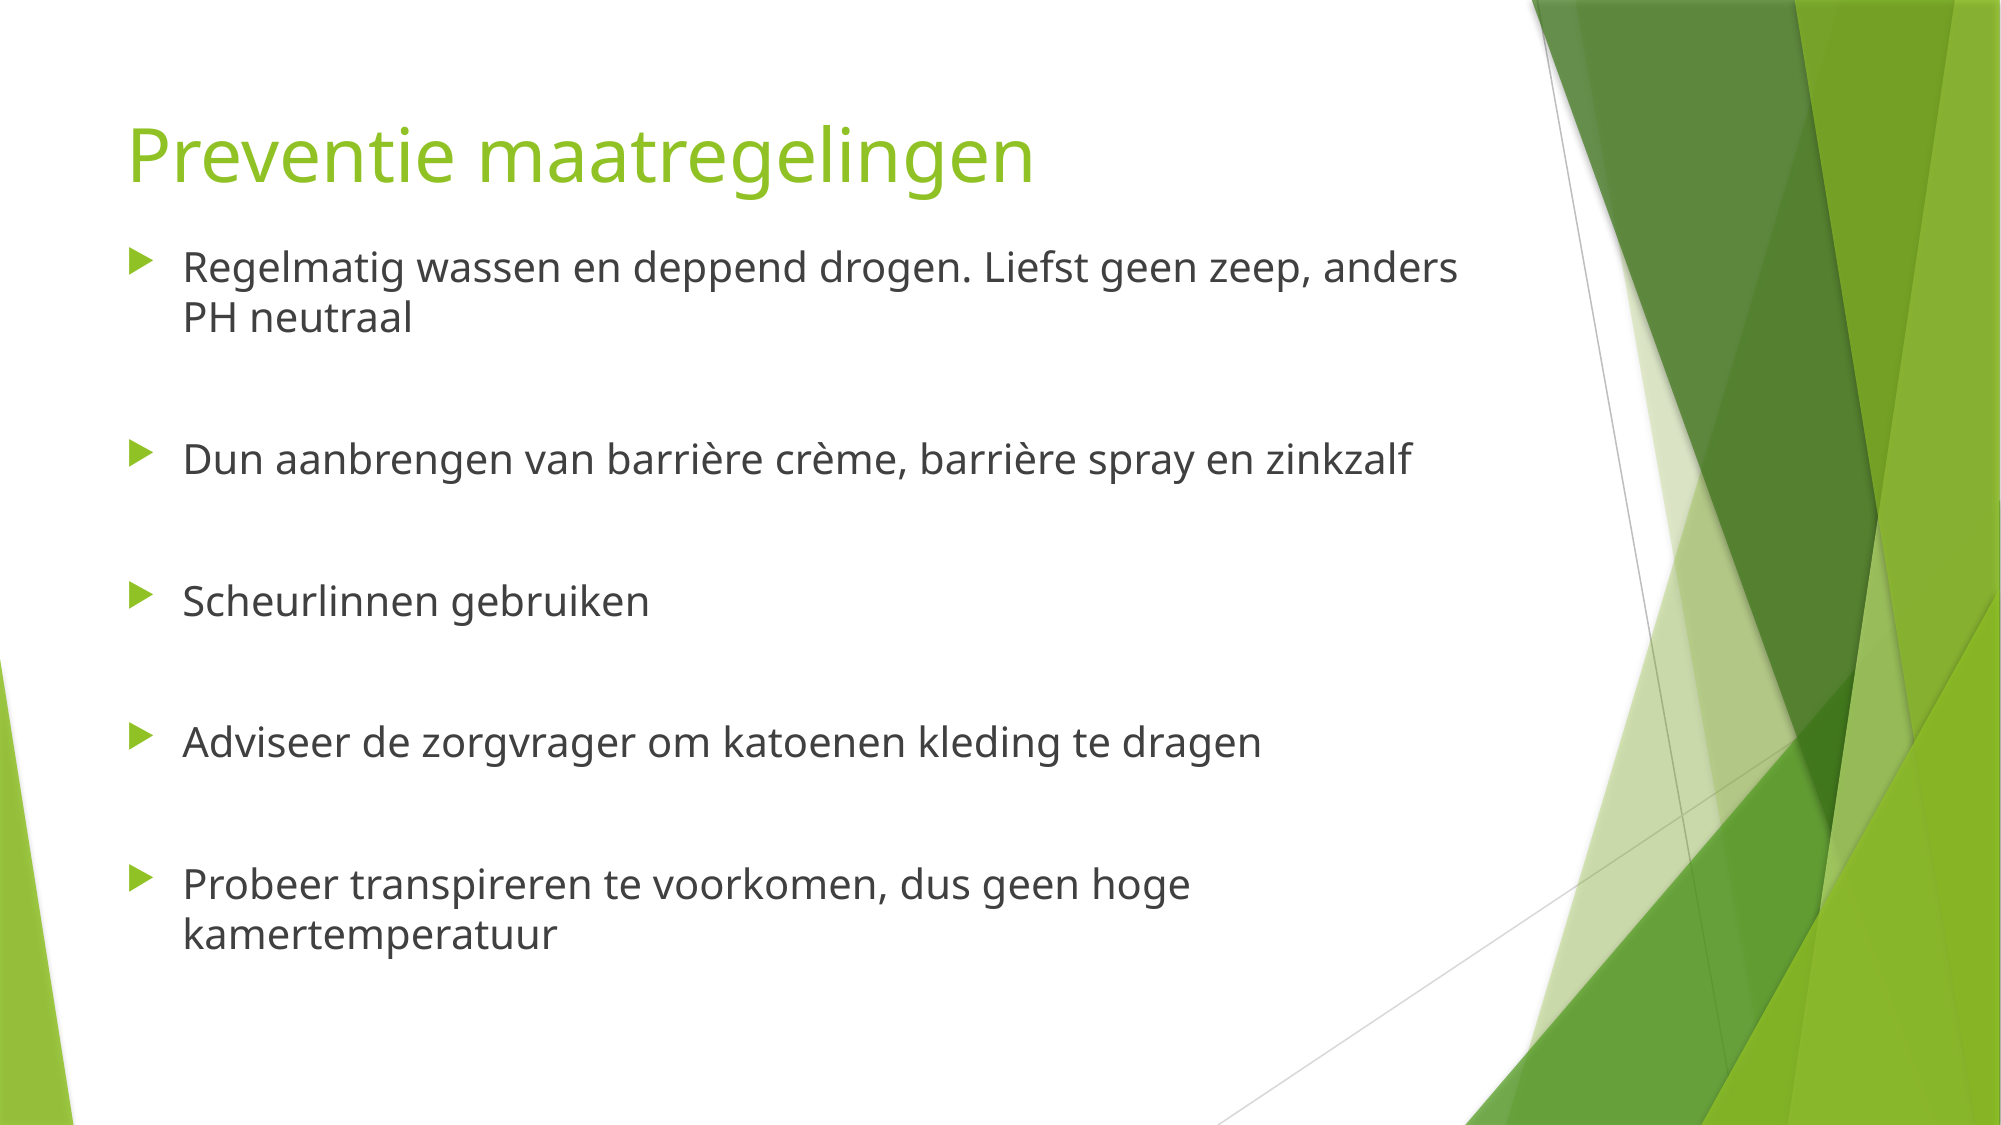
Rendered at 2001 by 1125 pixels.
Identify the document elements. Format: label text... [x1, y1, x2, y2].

list Regelmatig wassen en deppend drogen. Liefst geen zeep, anders PH neutraal Dun aanbrengen van barrière crème, barrière spray en zinkzalf Scheurlinnen gebruiken Adviseer de zorgvrager om katoenen kleding te dragen Probeer transpireren te voorkomen, dus geen hoge kamertemperatuur [111, 233, 1522, 991]
title Preventie maatregelingen [111, 99, 1522, 233]
